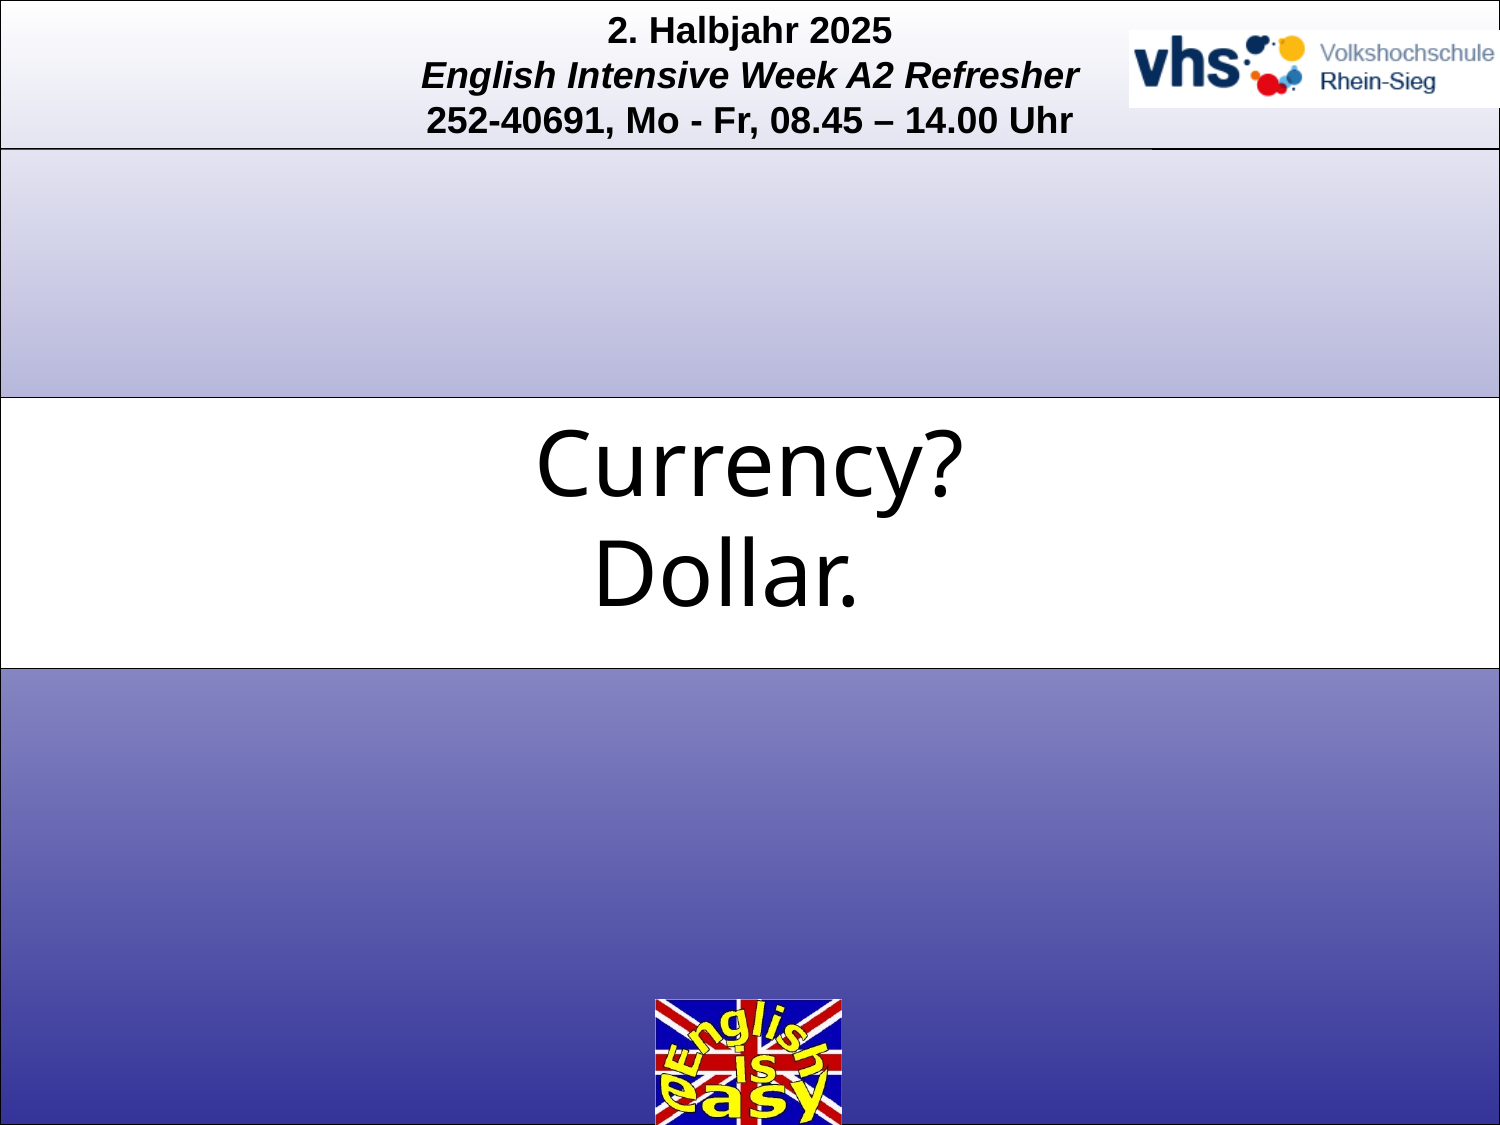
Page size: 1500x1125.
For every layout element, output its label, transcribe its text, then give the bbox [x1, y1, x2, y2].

picture [1129, 30, 1500, 108]
picture [655, 999, 842, 1125]
title Currency? Dollar. [0, 397, 1500, 669]
